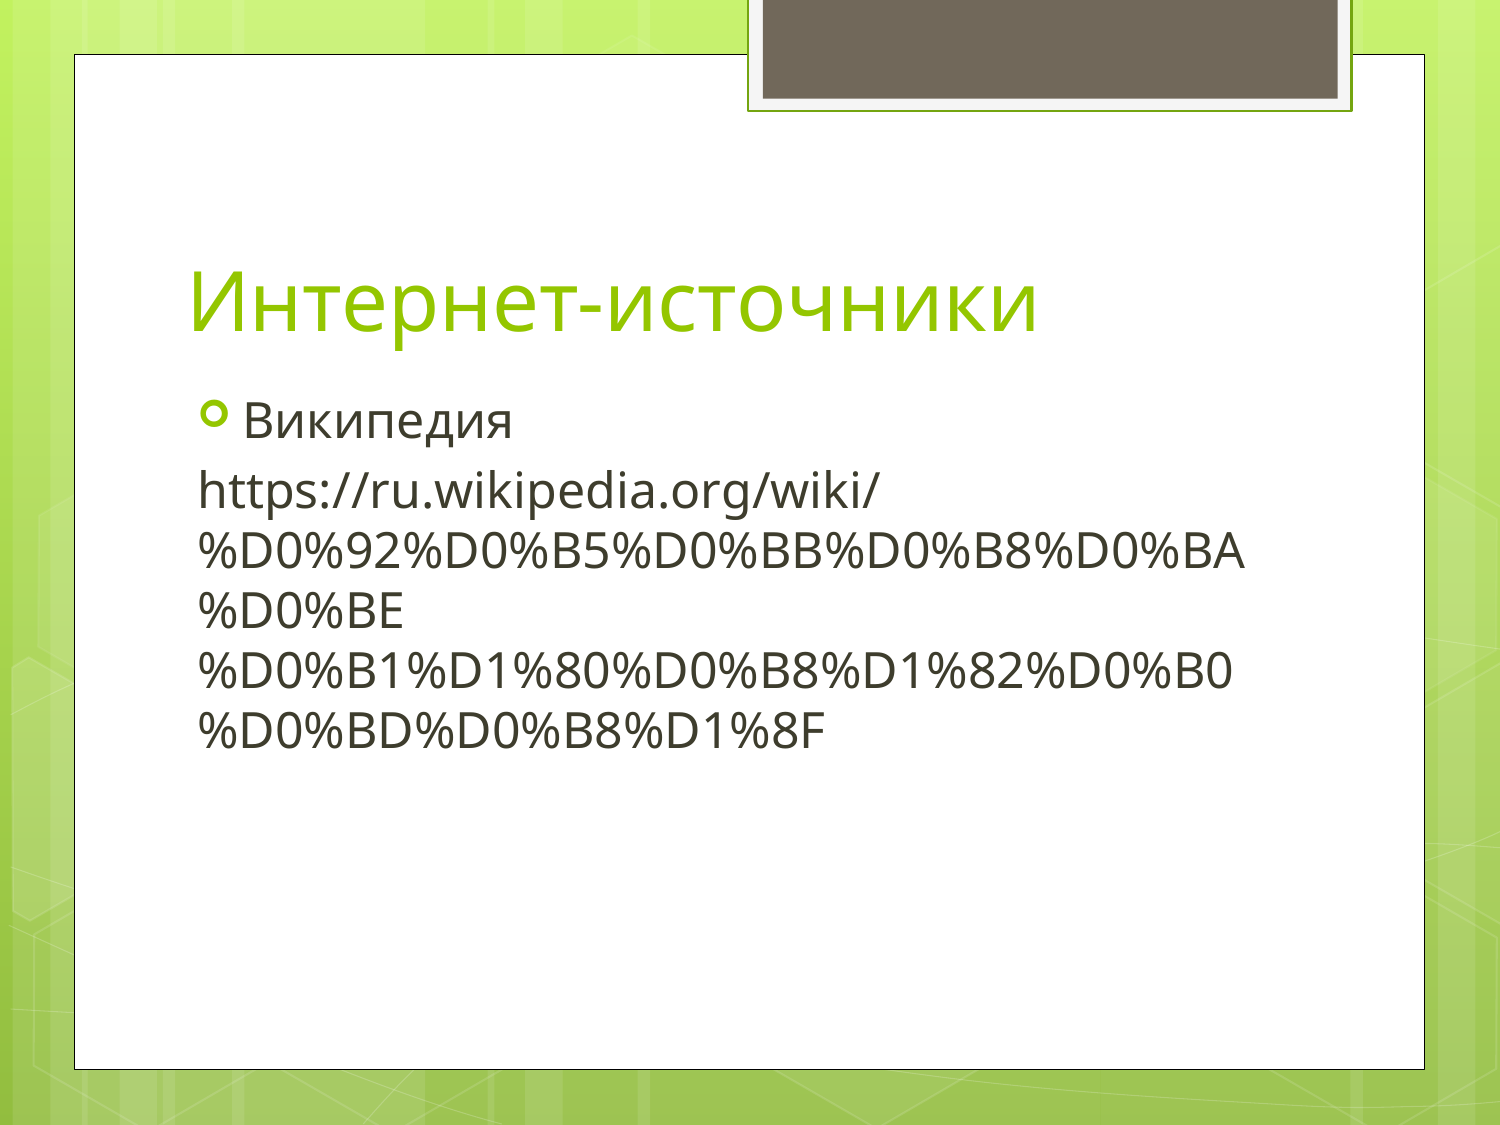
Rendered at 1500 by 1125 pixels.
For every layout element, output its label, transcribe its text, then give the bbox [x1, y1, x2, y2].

title Интернет-источники [170, 168, 1324, 357]
list Википедия https://ru.wikipedia.org/wiki/%D0%92%D0%B5%D0%BB%D0%B8%D0%BA%D0%BE%D0%B1%D1%80%D0%B8%D1%82%D0%B0%D0%BD%D0%B8%D1%8F [170, 380, 1284, 957]
